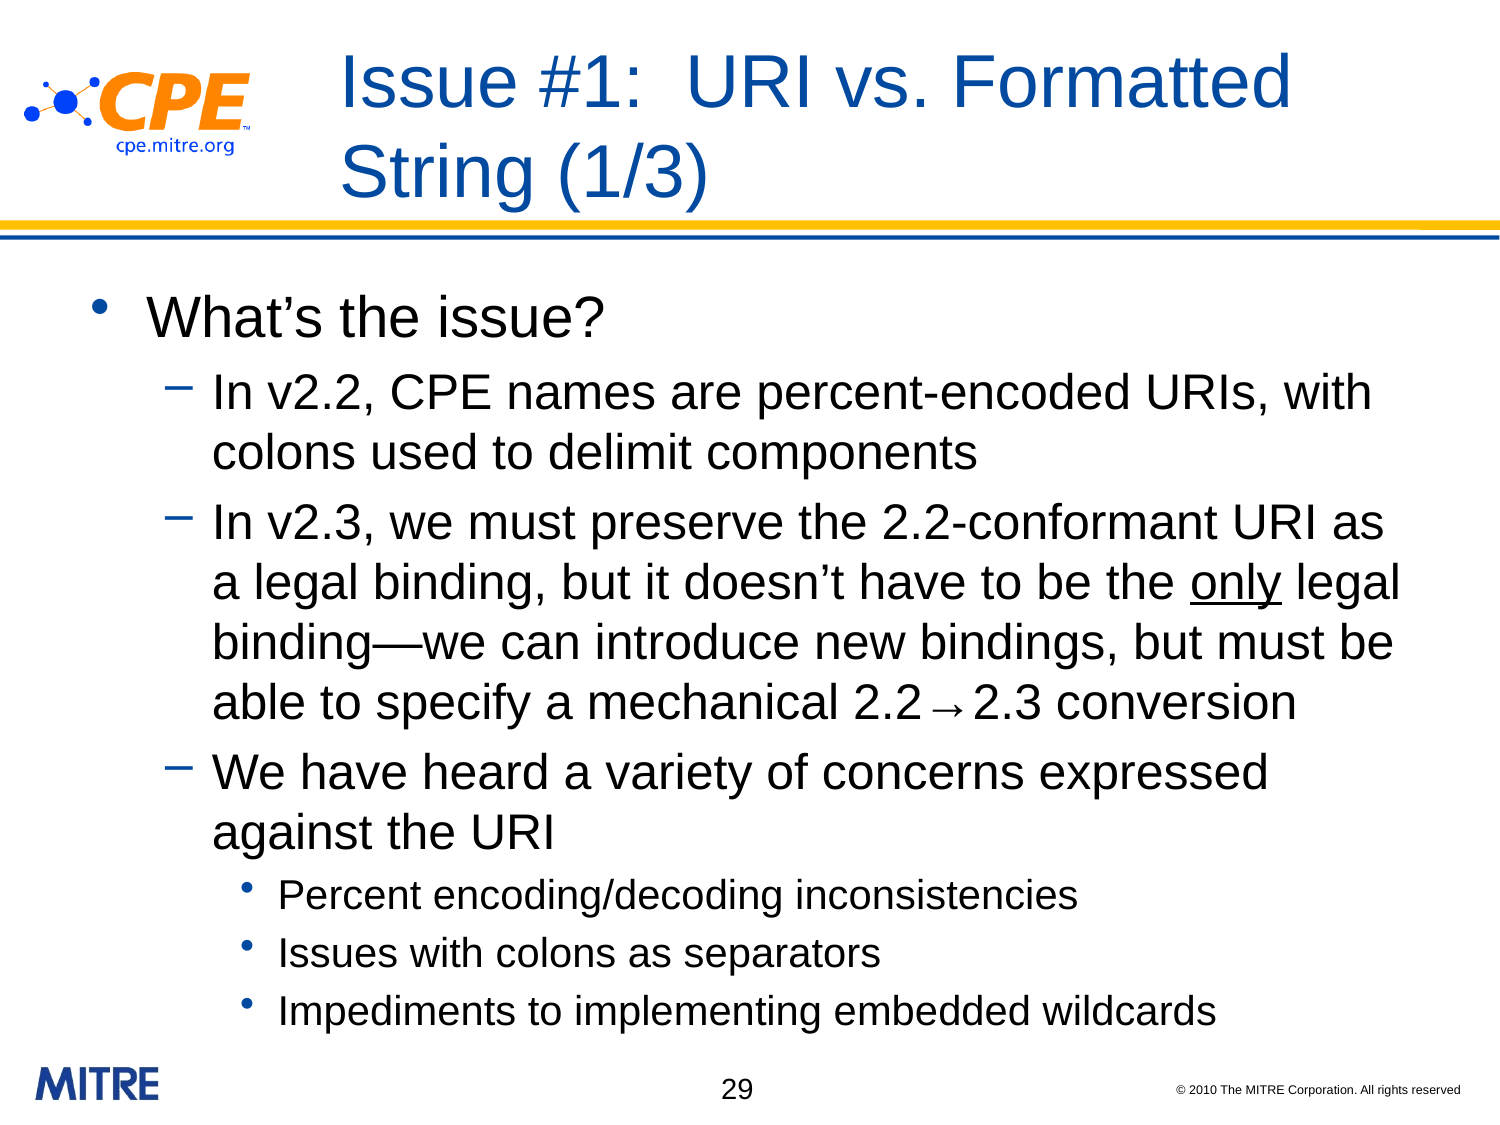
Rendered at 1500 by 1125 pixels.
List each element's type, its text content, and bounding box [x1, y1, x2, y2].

picture [30, 1064, 163, 1106]
title Issue #1: URI vs. Formatted String (1/3) [324, 44, 1438, 201]
slide_number 29 [562, 1062, 913, 1113]
list What’s the issue? In v2.2, CPE names are percent-encoded URIs, with colons used to delimit components In v2.3, we must preserve the 2.2-conformant URI as a legal binding, but it doesn’t have to be the only legal binding—we can introduce new bindings, but must be able to specify a mechanical 2.2→2.3 conversion We have heard a variety of concerns expressed against the URI Percent encoding/decoding inconsistencies Issues with colons as separators Impediments to implementing embedded wildcards [74, 271, 1426, 990]
picture [24, 72, 250, 156]
